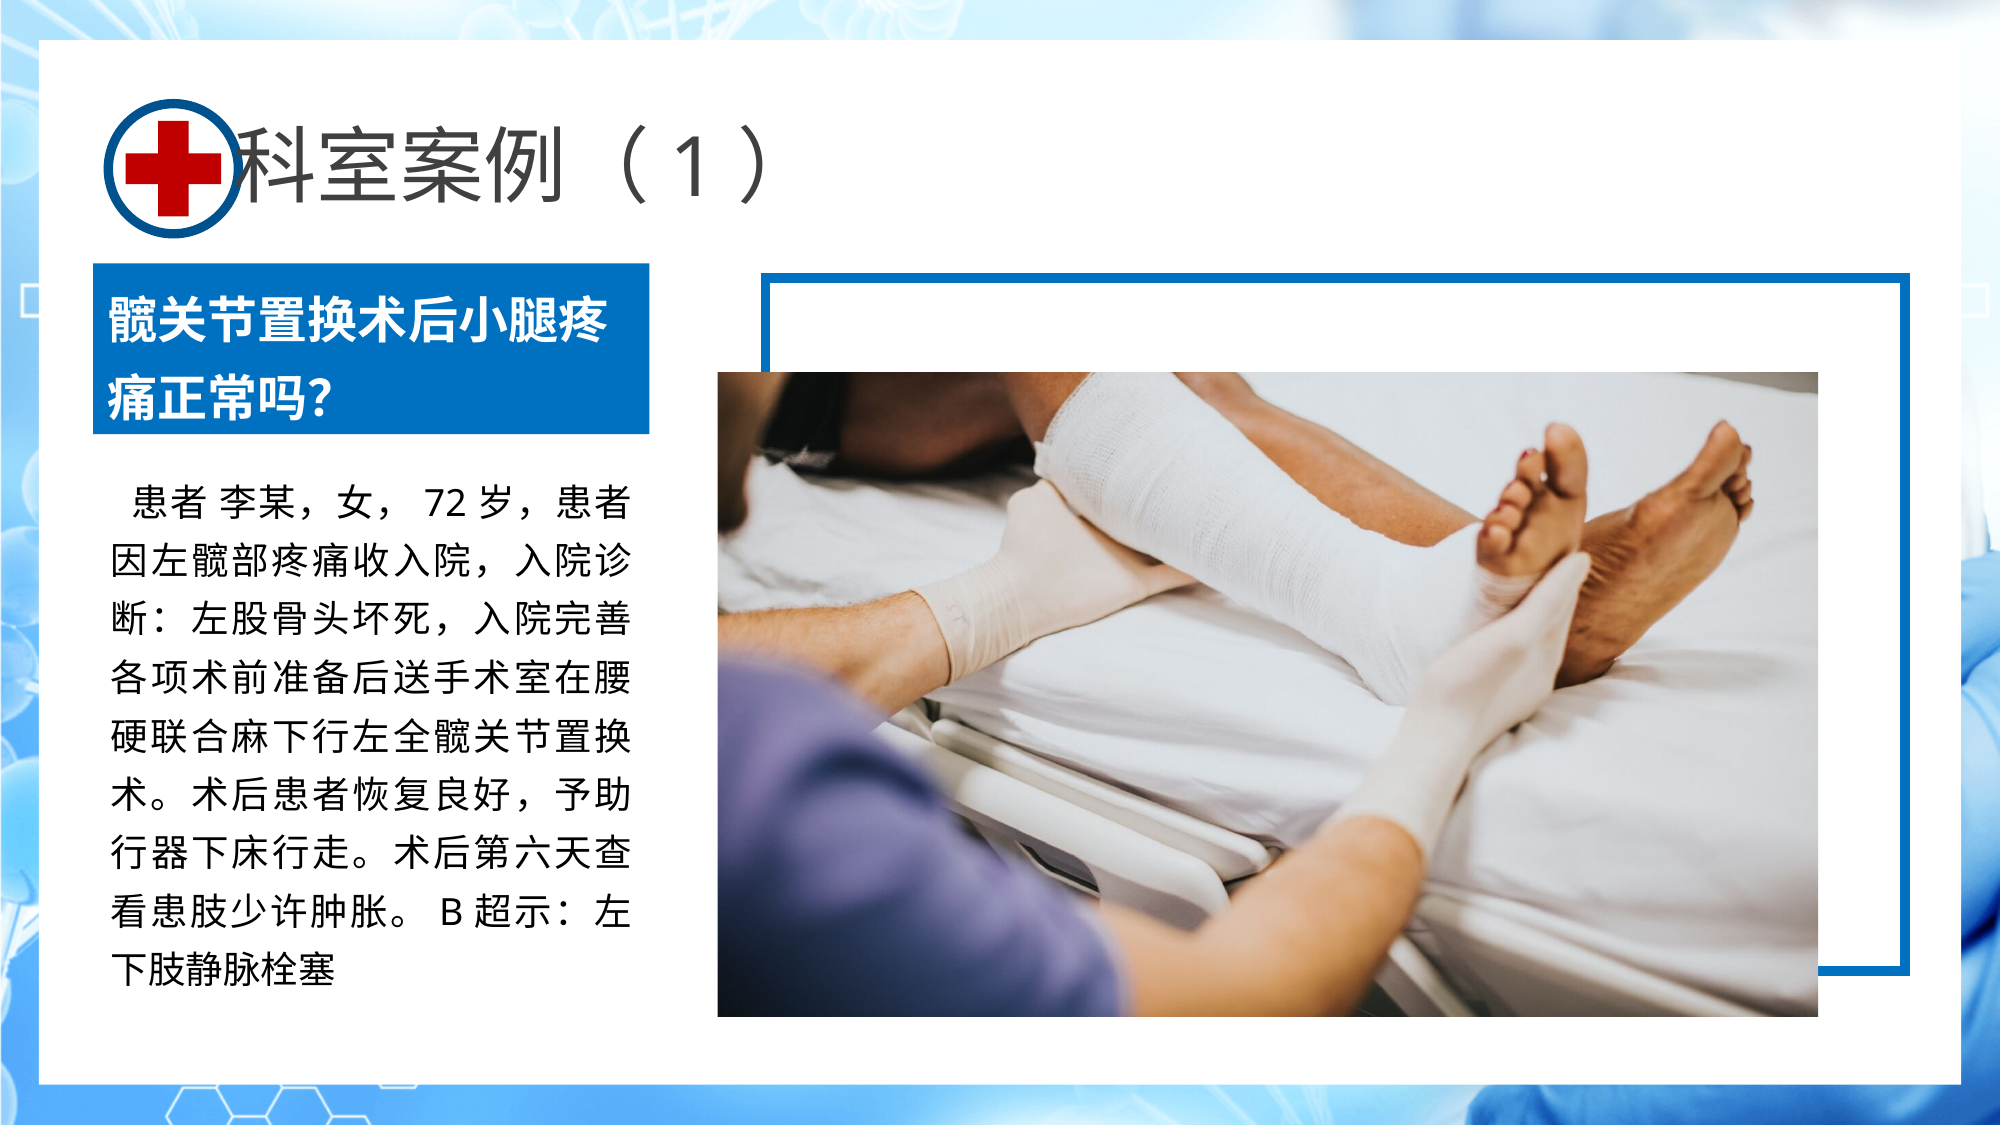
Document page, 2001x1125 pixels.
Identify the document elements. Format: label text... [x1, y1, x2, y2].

text_box 患者 李某，女，72岁，患者因左髋部疼痛收入院，入院诊断：左股骨头坏死，入院完善各项术前准备后送手术室在腰硬联合麻下行左全髋关节置换术。术后患者恢复良好，予助行器下床行走。术后第六天查看患肢少许肿胀。B超示：左下肢静脉栓塞 [110, 465, 633, 1007]
text_box 科室案例（1） [218, 105, 836, 220]
text_box 髋关节置换术后小腿疼痛正常吗？ [93, 263, 650, 435]
text_box [764, 277, 1906, 972]
picture [3, 0, 1998, 1125]
